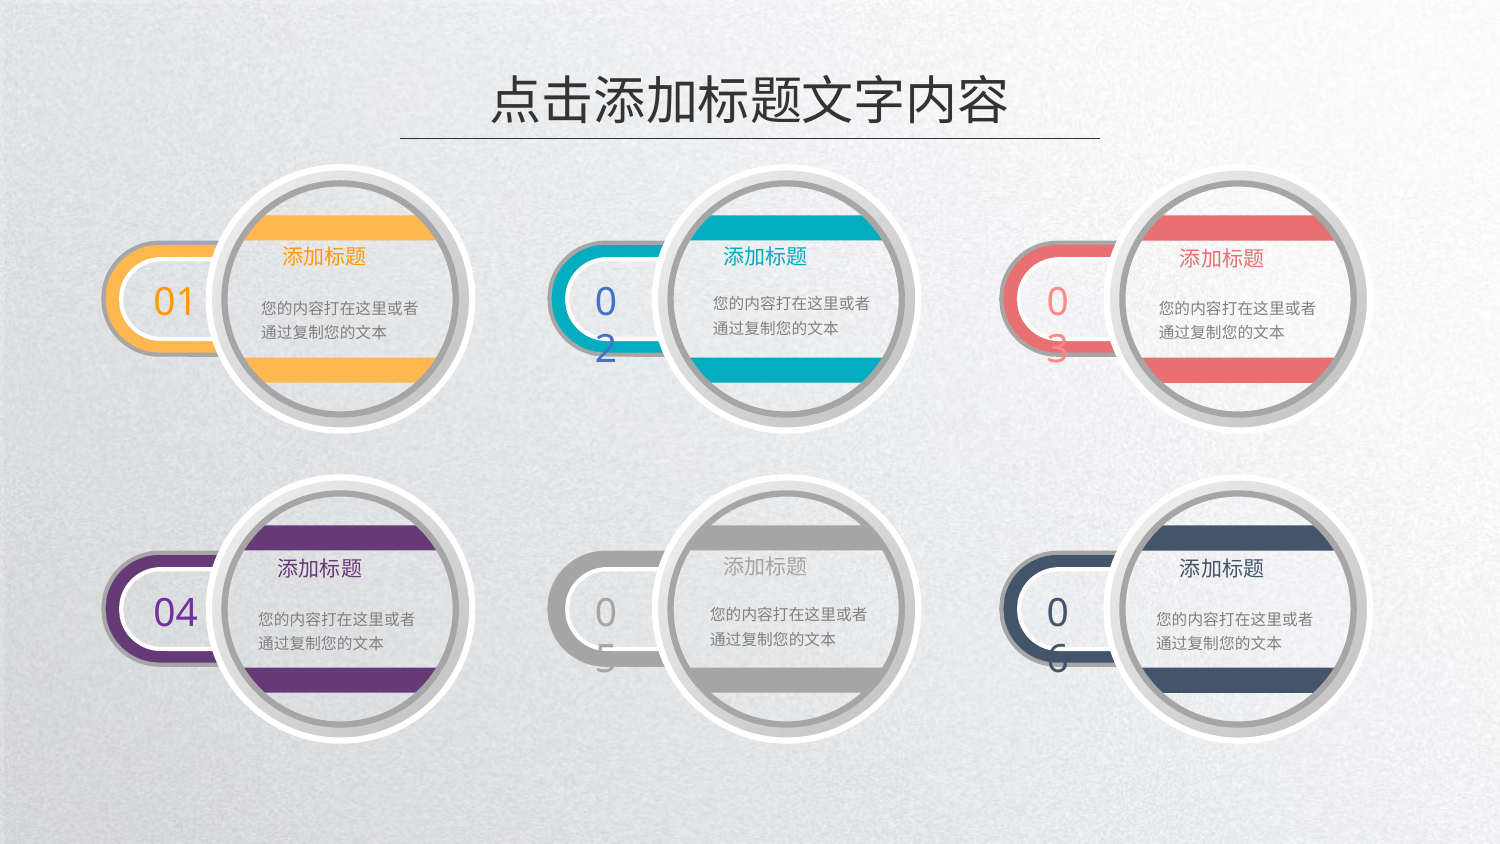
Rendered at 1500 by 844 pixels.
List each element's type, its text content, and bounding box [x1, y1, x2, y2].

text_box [252, 235, 440, 347]
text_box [1106, 477, 1371, 741]
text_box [1106, 167, 1371, 431]
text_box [549, 552, 654, 665]
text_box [1147, 548, 1335, 658]
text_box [701, 545, 889, 653]
text_box 点击添加标题文字内容 [472, 60, 1028, 138]
picture [0, 0, 1500, 844]
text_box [1001, 552, 1106, 665]
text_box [249, 548, 437, 658]
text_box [208, 477, 473, 741]
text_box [103, 552, 208, 665]
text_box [103, 242, 208, 355]
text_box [704, 235, 892, 343]
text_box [654, 477, 919, 741]
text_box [654, 167, 919, 431]
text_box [1001, 242, 1106, 355]
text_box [1150, 238, 1338, 347]
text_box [549, 242, 654, 355]
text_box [208, 167, 473, 431]
